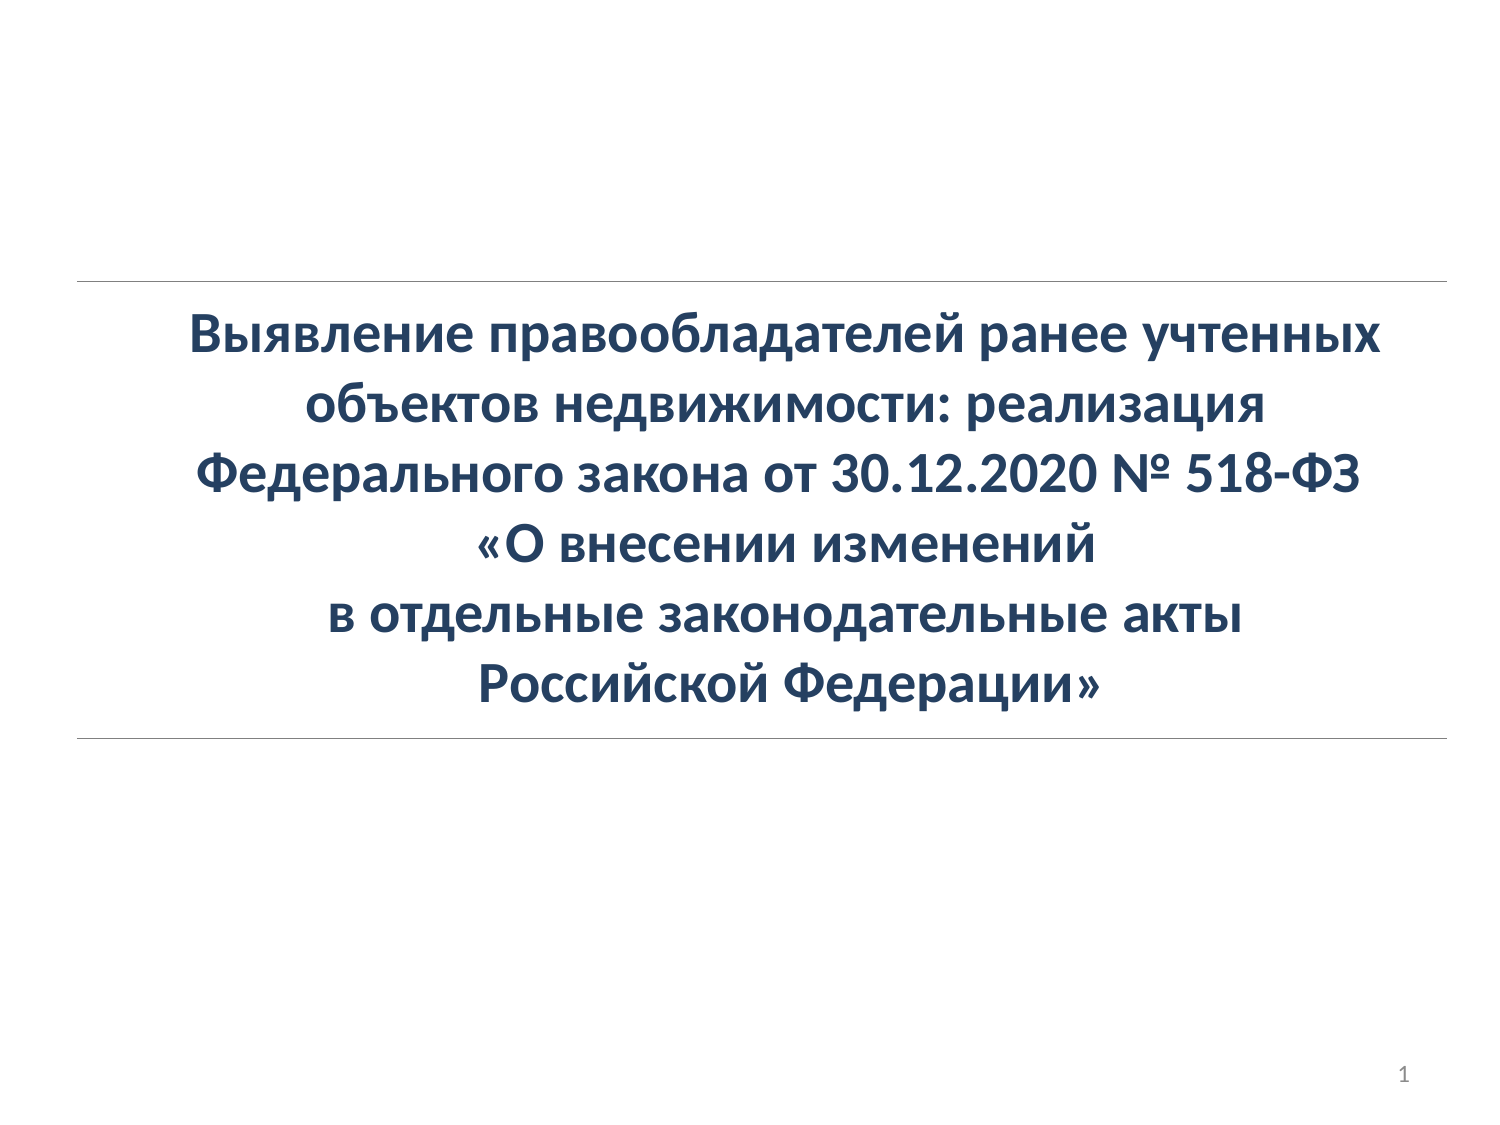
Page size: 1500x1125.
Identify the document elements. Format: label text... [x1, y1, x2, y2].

text_box Выявление правообладателей ранее учтенных объектов недвижимости: реализация Федерального закона от 30.12.2020 № 518-ФЗ «О внесении изменений в отдельные законодательные акты Российской Федерации» [118, 351, 1453, 657]
slide_number 1 [1074, 1042, 1425, 1103]
